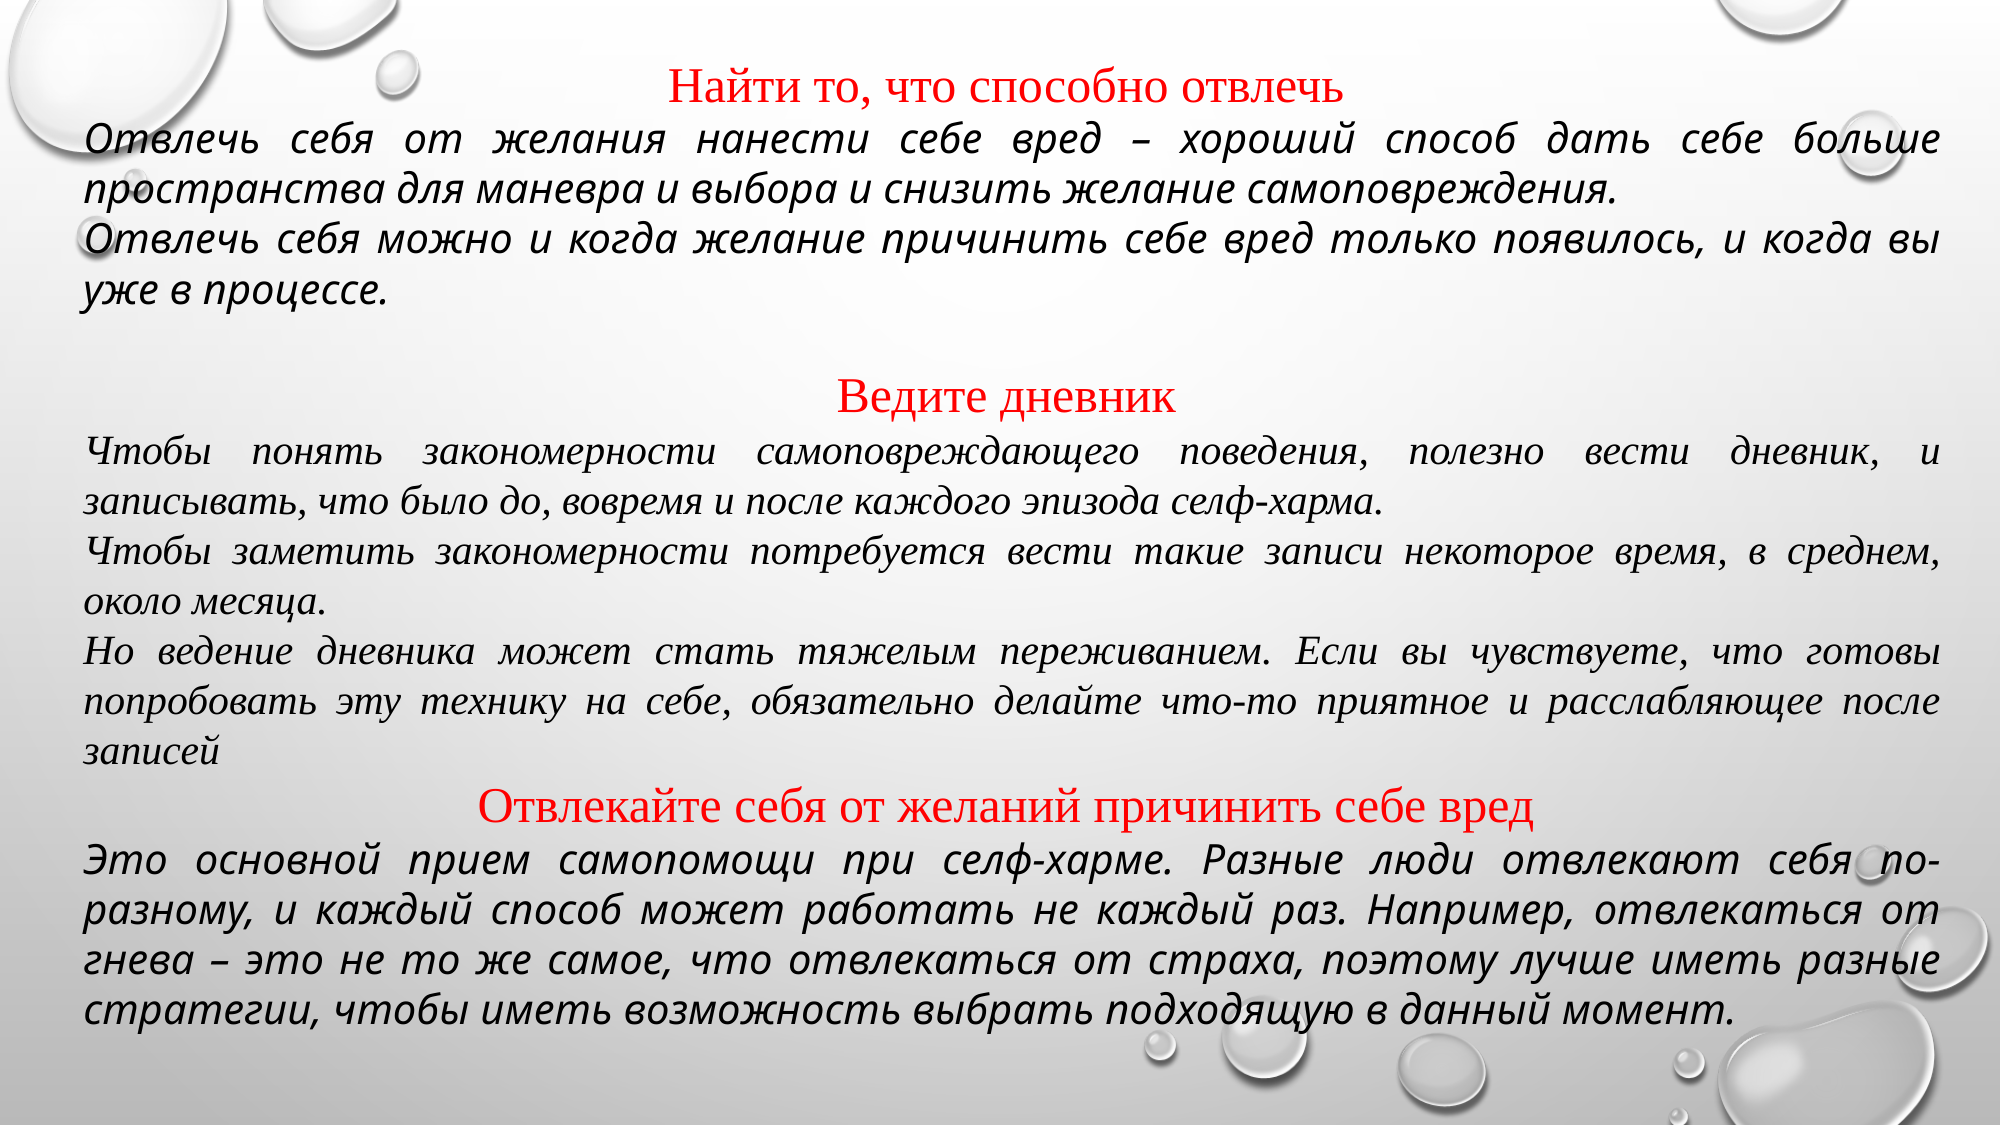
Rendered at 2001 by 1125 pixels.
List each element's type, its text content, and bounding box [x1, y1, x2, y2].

text_box Найти то, что способно отвлечь Отвлечь себя от желания нанести себе вред – хороший способ дать себе больше пространства для маневра и выбора и снизить желание самоповреждения. Отвлечь себя можно и когда желание причинить себе вред только появилось, и когда вы уже в процессе. Ведите дневник Чтобы понять закономерности самоповреждающего поведения, полезно вести дневник, и записывать, что было до, вовремя и после каждого эпизода селф-харма. Чтобы заметить закономерности потребуется вести такие записи некоторое время, в среднем, около месяца. Но ведение дневника может стать тяжелым переживанием. Если вы чувствуете, что готовы попробовать эту технику на себе, обязательно делайте что-то приятное и расслабляющее после записей Отвлекайте себя от желаний причинить себе вред Это основной прием самопомощи при селф-харме. Разные люди отвлекают себя по-разному, и каждый способ может работать не каждый раз. Например, отвлекаться от гнева – это не то же самое, что отвлекаться от страха, поэтому лучше иметь разные стратегии, чтобы иметь возможность выбрать подходящую в данный момент. [68, 44, 1957, 1040]
picture [0, 0, 2000, 1125]
